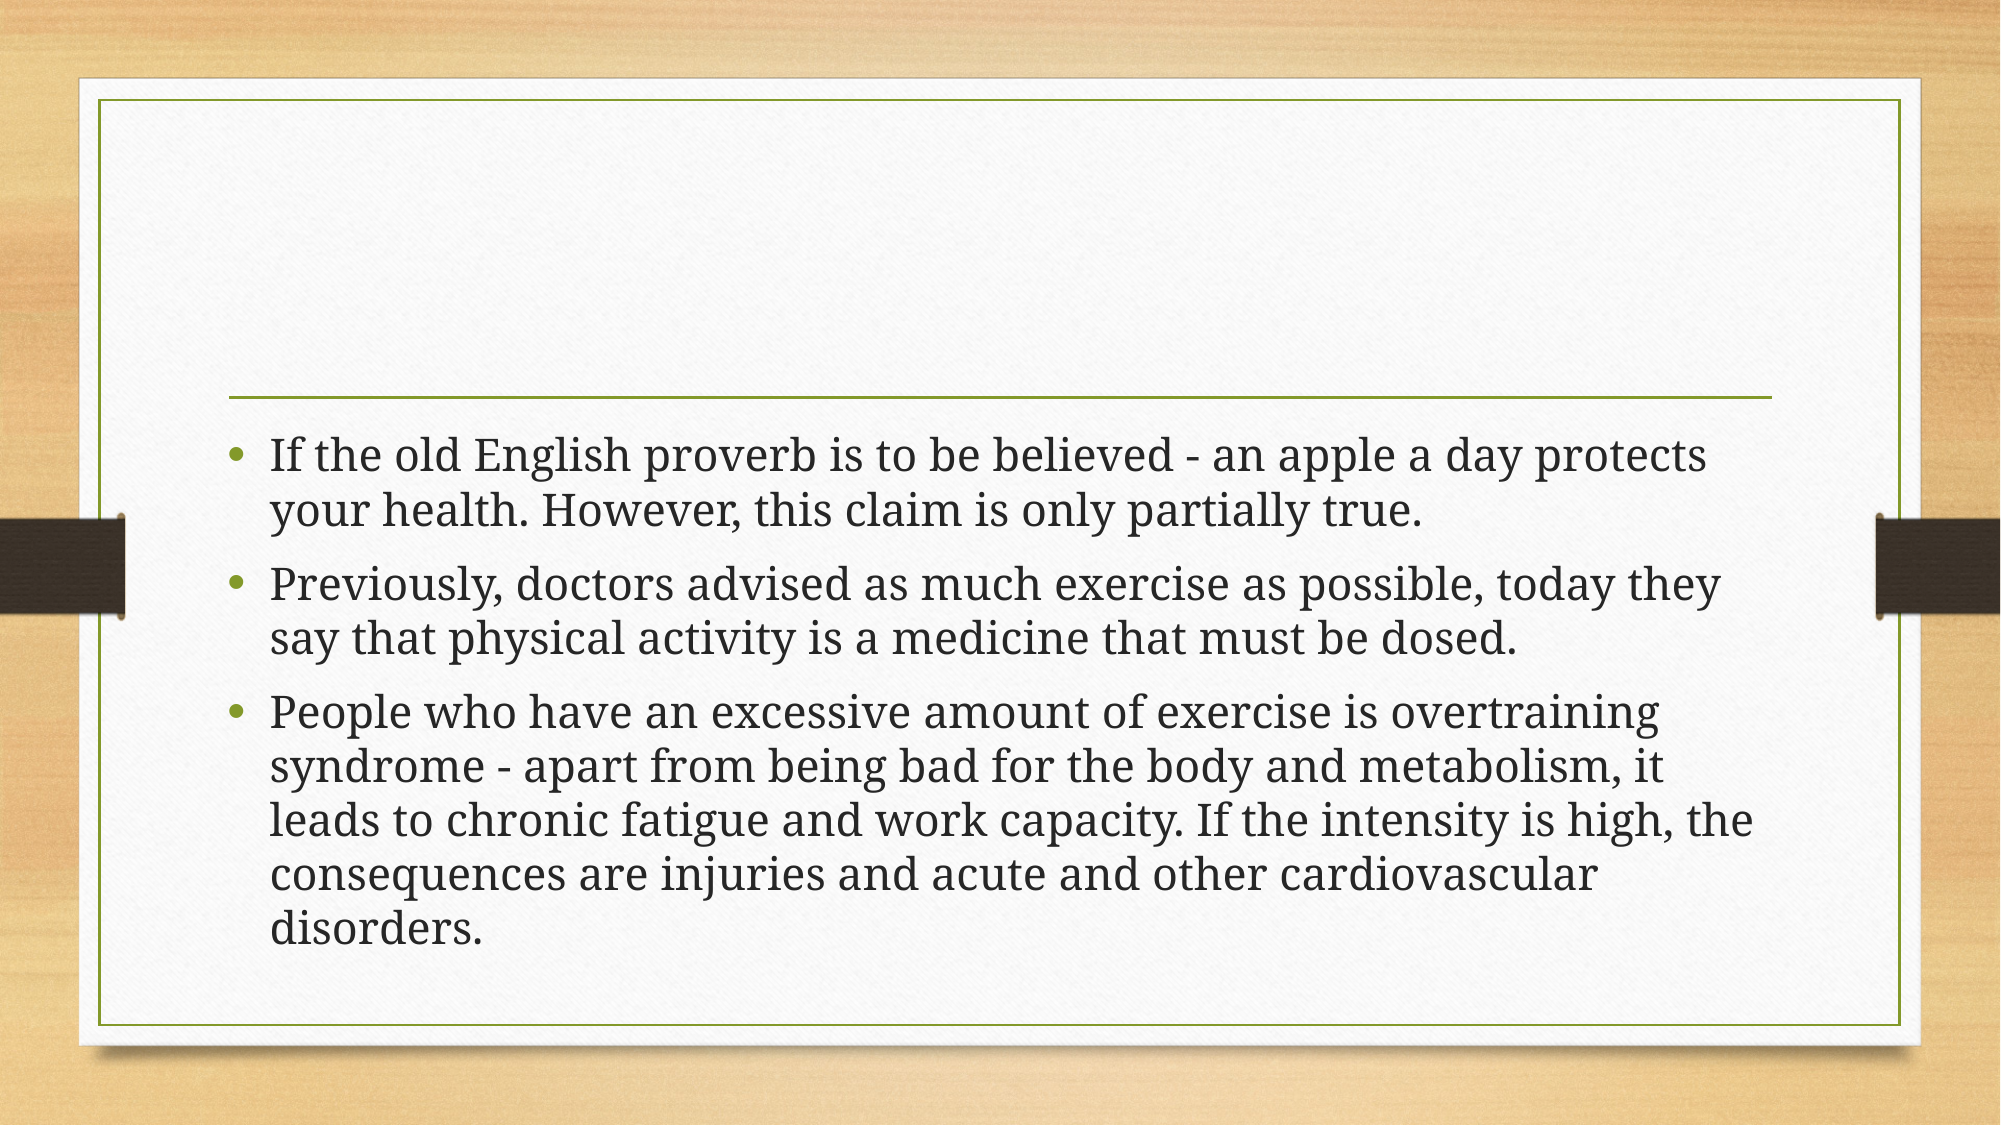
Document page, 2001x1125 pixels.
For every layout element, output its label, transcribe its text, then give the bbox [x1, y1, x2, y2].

picture [0, 0, 2001, 1125]
list If the old English proverb is to be believed - an apple a day protects your health. However, this claim is only partially true. Previously, doctors advised as much exercise as possible, today they say that physical activity is a medicine that must be dosed. People who have an excessive amount of exercise is overtraining syndrome - apart from being bad for the body and metabolism, it leads to chronic fatigue and work capacity. If the intensity is high, the consequences are injuries and acute and other cardiovascular disorders. [212, 419, 1788, 964]
